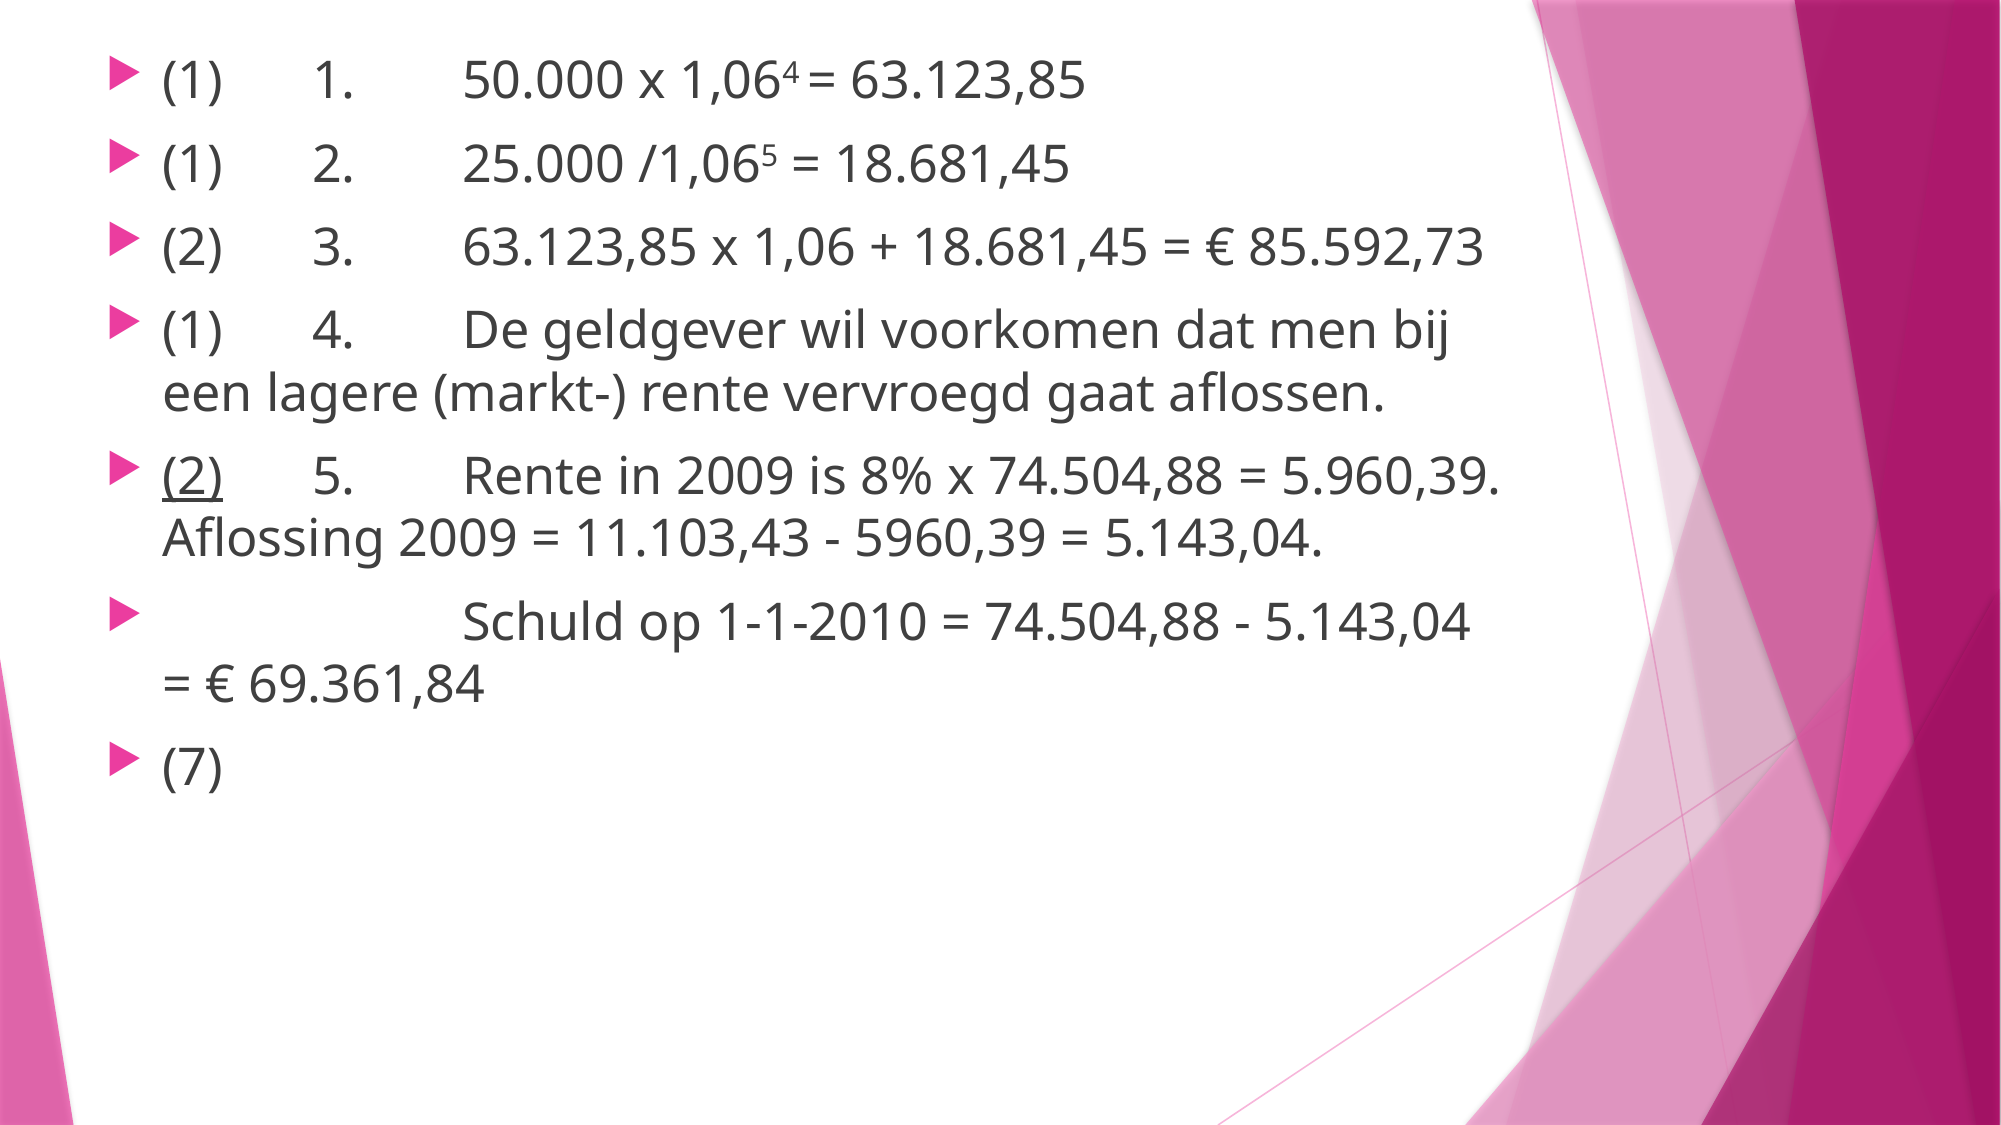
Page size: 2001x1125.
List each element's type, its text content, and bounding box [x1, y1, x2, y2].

list (1) 1. 50.000 x 1,064 = 63.123,85 (1) 2. 25.000 /1,065 = 18.681,45 (2) 3. 63.123,85 x 1,06 + 18.681,45 = € 85.592,73 (1) 4. De geldgever wil voorkomen dat men bij een lagere (markt‑) rente vervroegd gaat aflossen. (2) 5. Rente in 2009 is 8% x 74.504,88 = 5.960,39. Aflossing 2009 = 11.103,43 - 5960,39 = 5.143,04. Schuld op 1-1-2010 = 74.504,88 - 5.143,04 = € 69.361,84 (7) [90, 39, 1522, 991]
